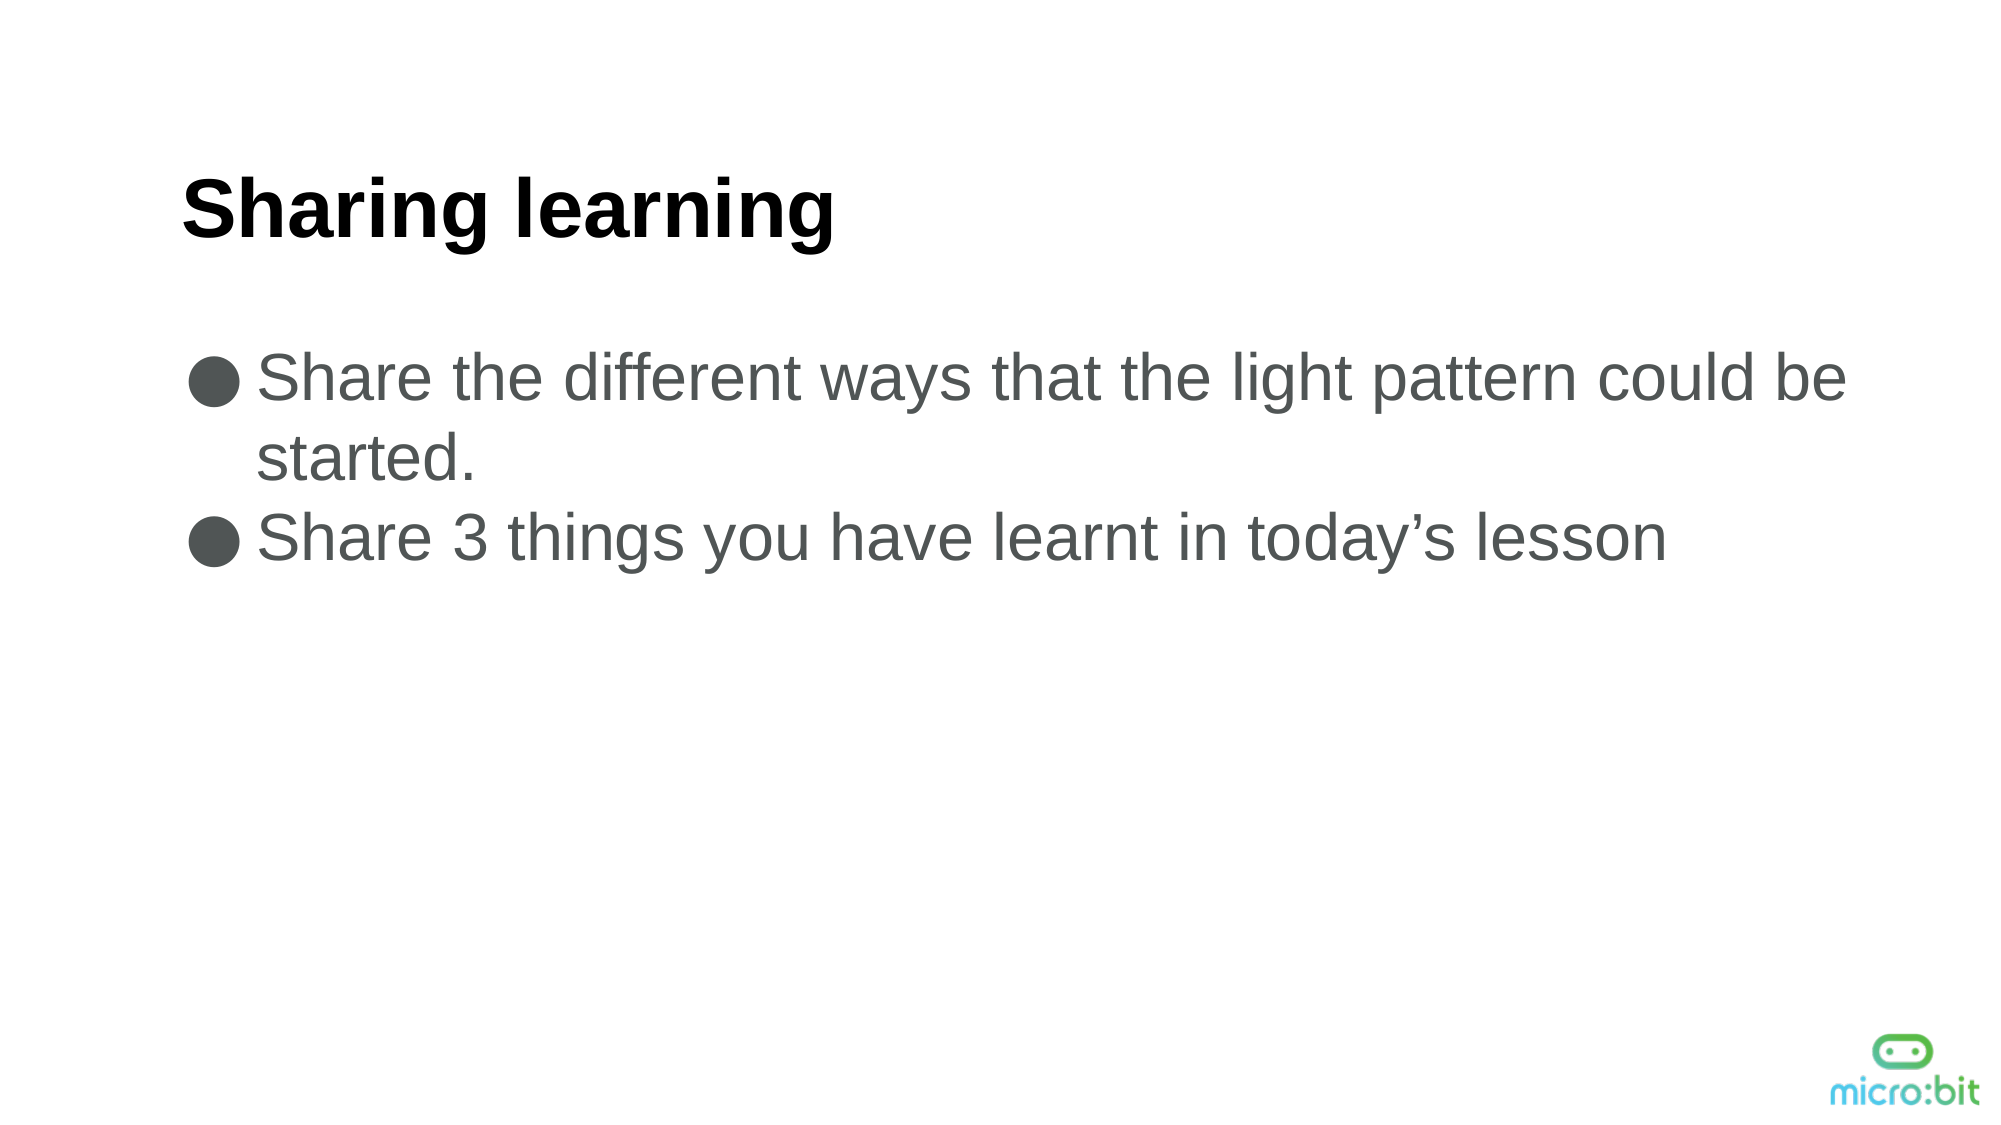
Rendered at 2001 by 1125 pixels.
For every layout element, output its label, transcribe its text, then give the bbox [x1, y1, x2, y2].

picture [1830, 1029, 1980, 1106]
text_box Sharing learning Share the different ways that the light pattern could be started. Share 3 things you have learnt in today’s lesson [166, 60, 1918, 884]
